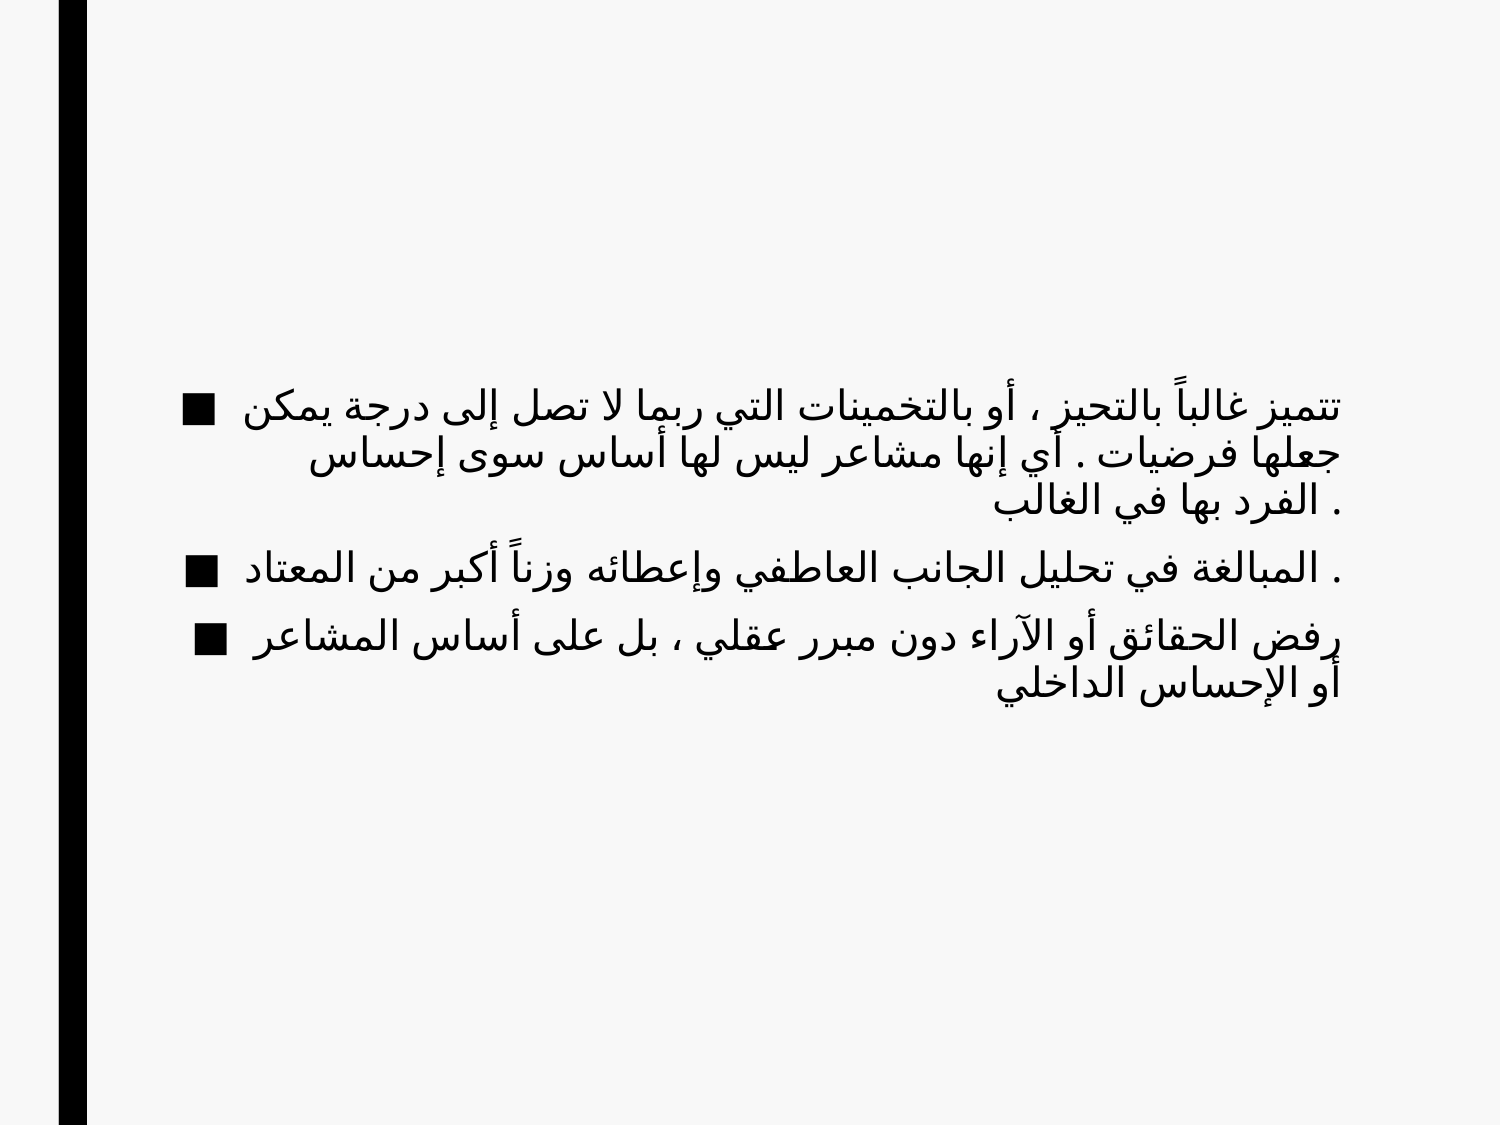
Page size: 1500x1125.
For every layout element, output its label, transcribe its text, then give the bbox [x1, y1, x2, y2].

list تتميز غالباً بالتحيز ، أو بالتخمينات التي ربما لا تصل إلى درجة يمكن جعلها فرضيات . أي إنها مشاعر ليس لها أساس سوى إحساس الفرد بها في الغالب . المبالغة في تحليل الجانب العاطفي وإعطائه وزناً أكبر من المعتاد . رفض الحقائق أو الآراء دون مبرر عقلي ، بل على أساس المشاعر أو الإحساس الداخلي [168, 374, 1351, 963]
